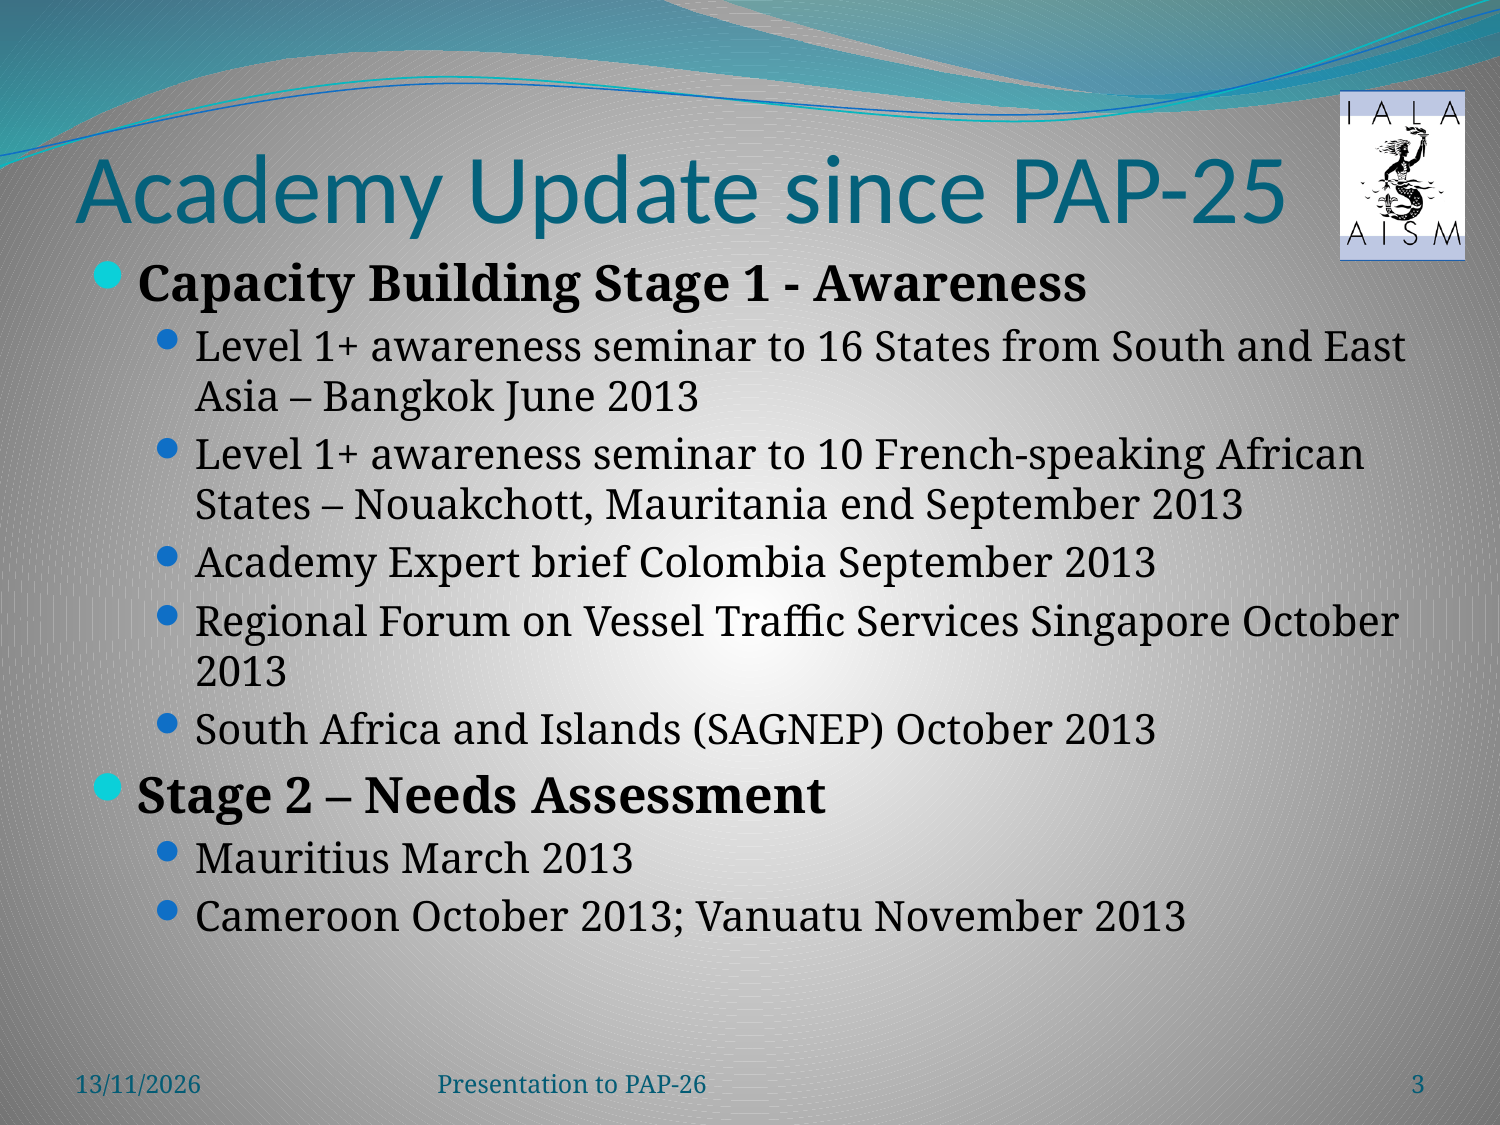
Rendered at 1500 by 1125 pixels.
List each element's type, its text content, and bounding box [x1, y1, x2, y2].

list Capacity Building Stage 1 - Awareness Level 1+ awareness seminar to 16 States from South and East Asia – Bangkok June 2013 Level 1+ awareness seminar to 10 French-speaking African States – Nouakchott, Mauritania end September 2013 Academy Expert brief Colombia September 2013 Regional Forum on Vessel Traffic Services Singapore October 2013 South Africa and Islands (SAGNEP) October 2013 Stage 2 – Needs Assessment Mauritius March 2013 Cameroon October 2013; Vanuatu November 2013 [75, 243, 1425, 1038]
title Academy Update since PAP-25 [75, 115, 1317, 243]
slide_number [75, 1042, 425, 1103]
picture [1340, 90, 1465, 261]
slide_number 3 [1299, 1042, 1425, 1103]
footer Presentation to PAP-26 [437, 1042, 988, 1103]
